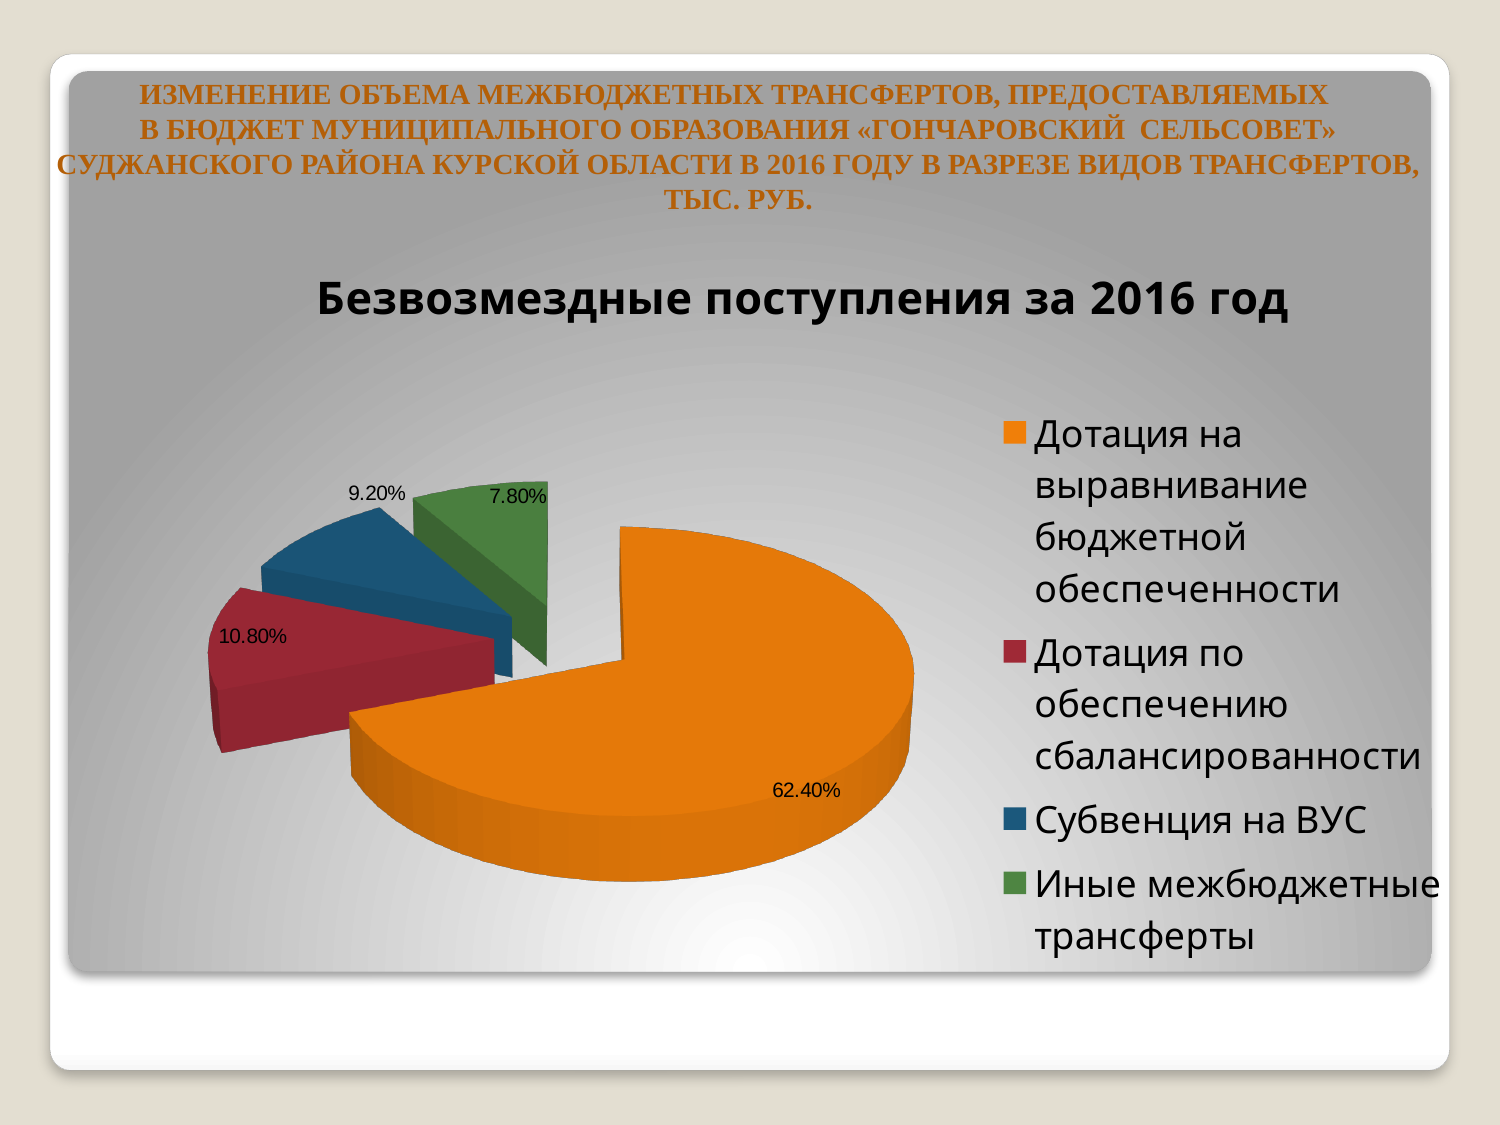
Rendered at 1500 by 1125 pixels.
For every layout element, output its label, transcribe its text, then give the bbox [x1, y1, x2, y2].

title Изменение объема межбюджетных трансфертов, предоставляемых в бюджет муниципального образования «Гончаровский сельсовет» суджанского района Курской области в 2016 году в разрезе видов трансфертов, тыс. руб. [17, 19, 1459, 223]
chart [140, 228, 1466, 1020]
